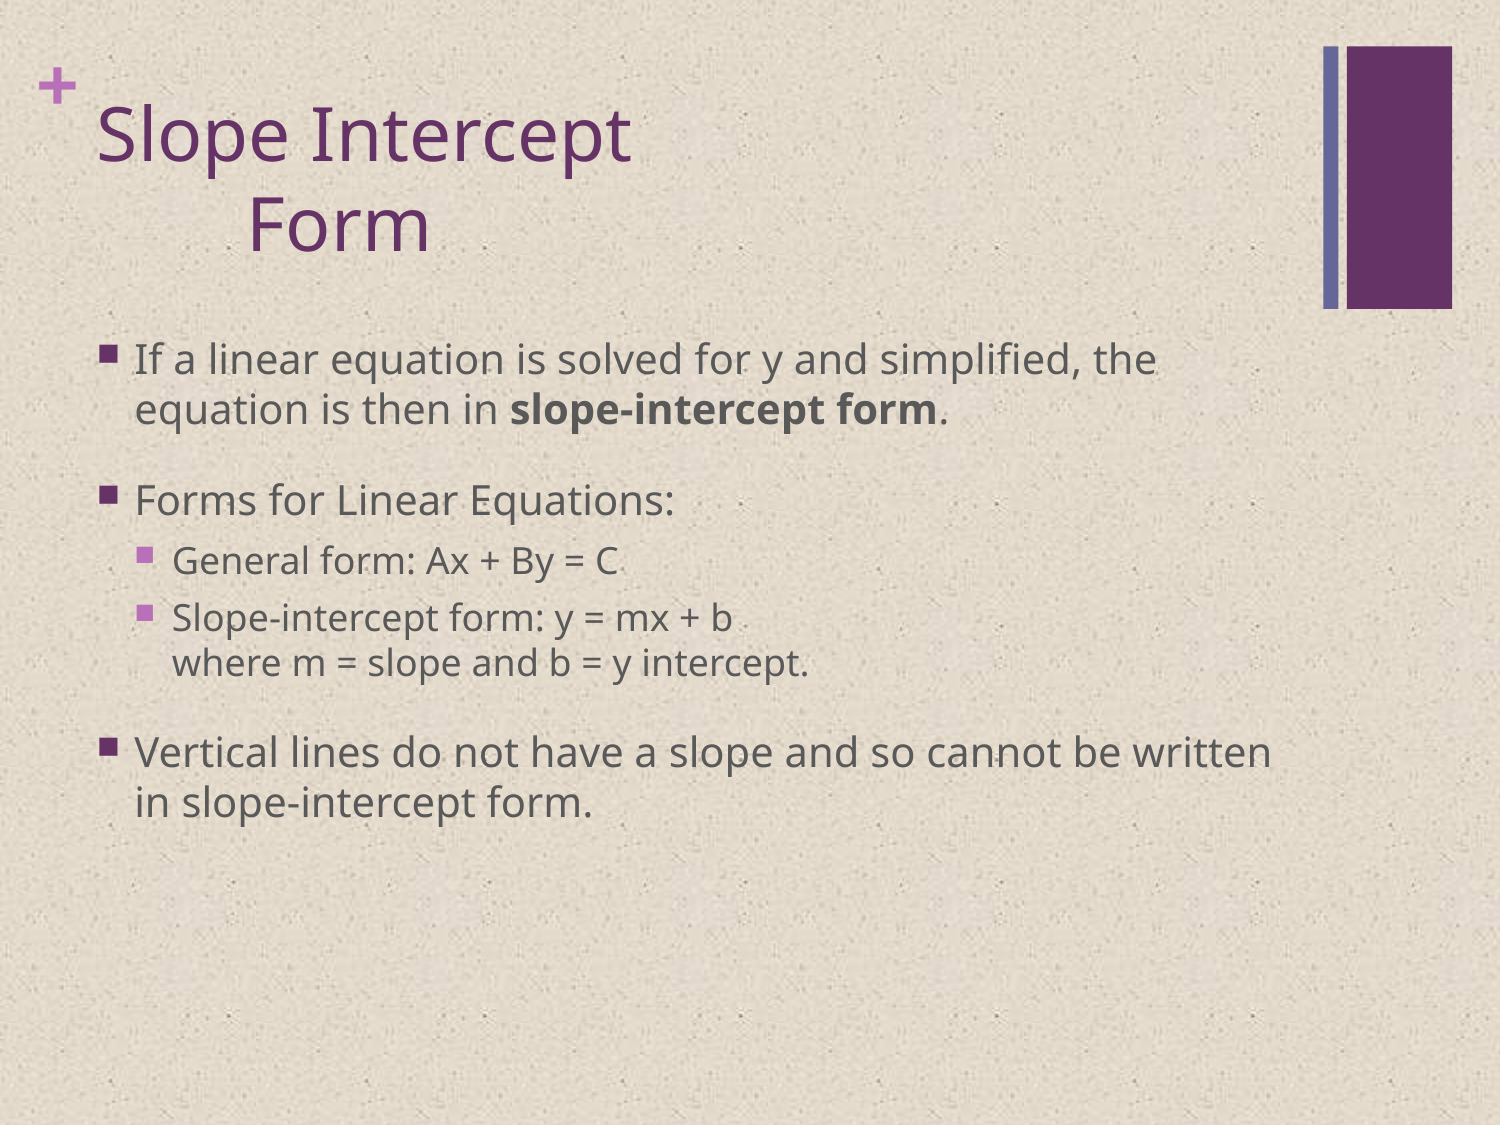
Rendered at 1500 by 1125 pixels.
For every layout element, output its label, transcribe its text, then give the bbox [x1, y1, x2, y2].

title Slope Intercept Form [81, 79, 1322, 263]
list If a linear equation is solved for y and simplified, the equation is then in slope-intercept form. Forms for Linear Equations: General form: Ax + By = C Slope-intercept form: y = mx + b where m = slope and b = y intercept. Vertical lines do not have a slope and so cannot be written in slope-intercept form. [81, 324, 1322, 1005]
picture [0, 0, 1500, 1125]
